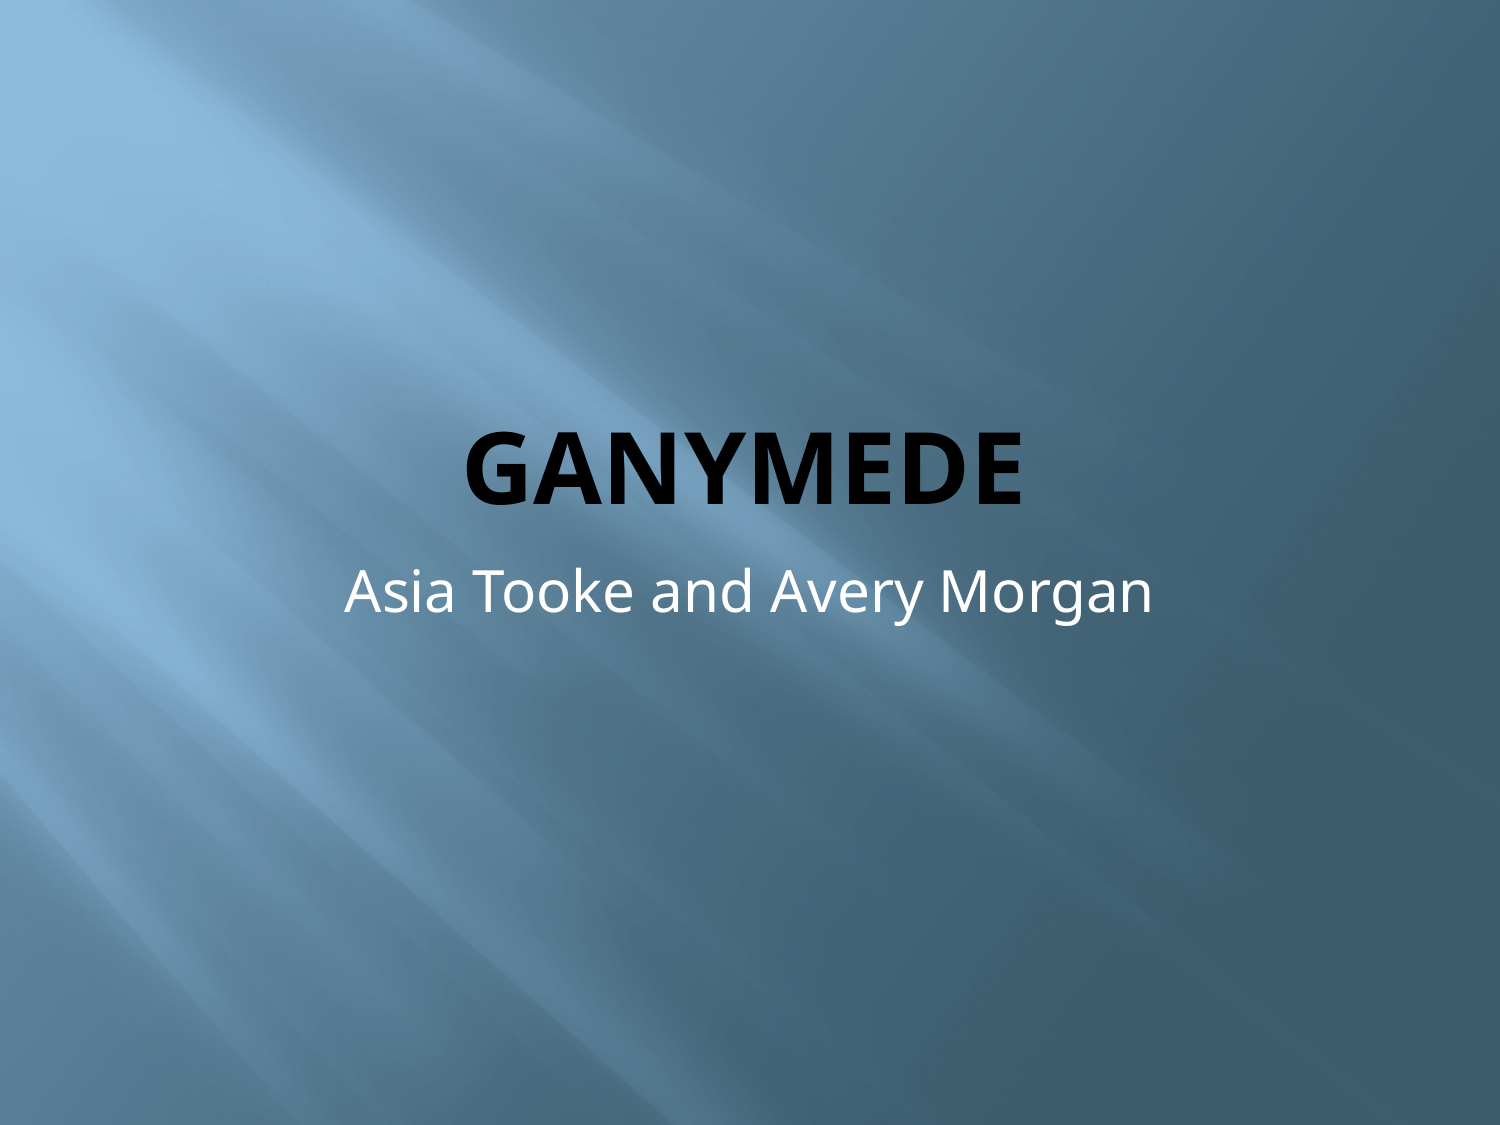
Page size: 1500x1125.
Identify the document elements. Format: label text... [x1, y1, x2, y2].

subtitle Asia Tooke and Avery Morgan [225, 546, 1275, 834]
title Ganymede [69, 224, 1420, 525]
